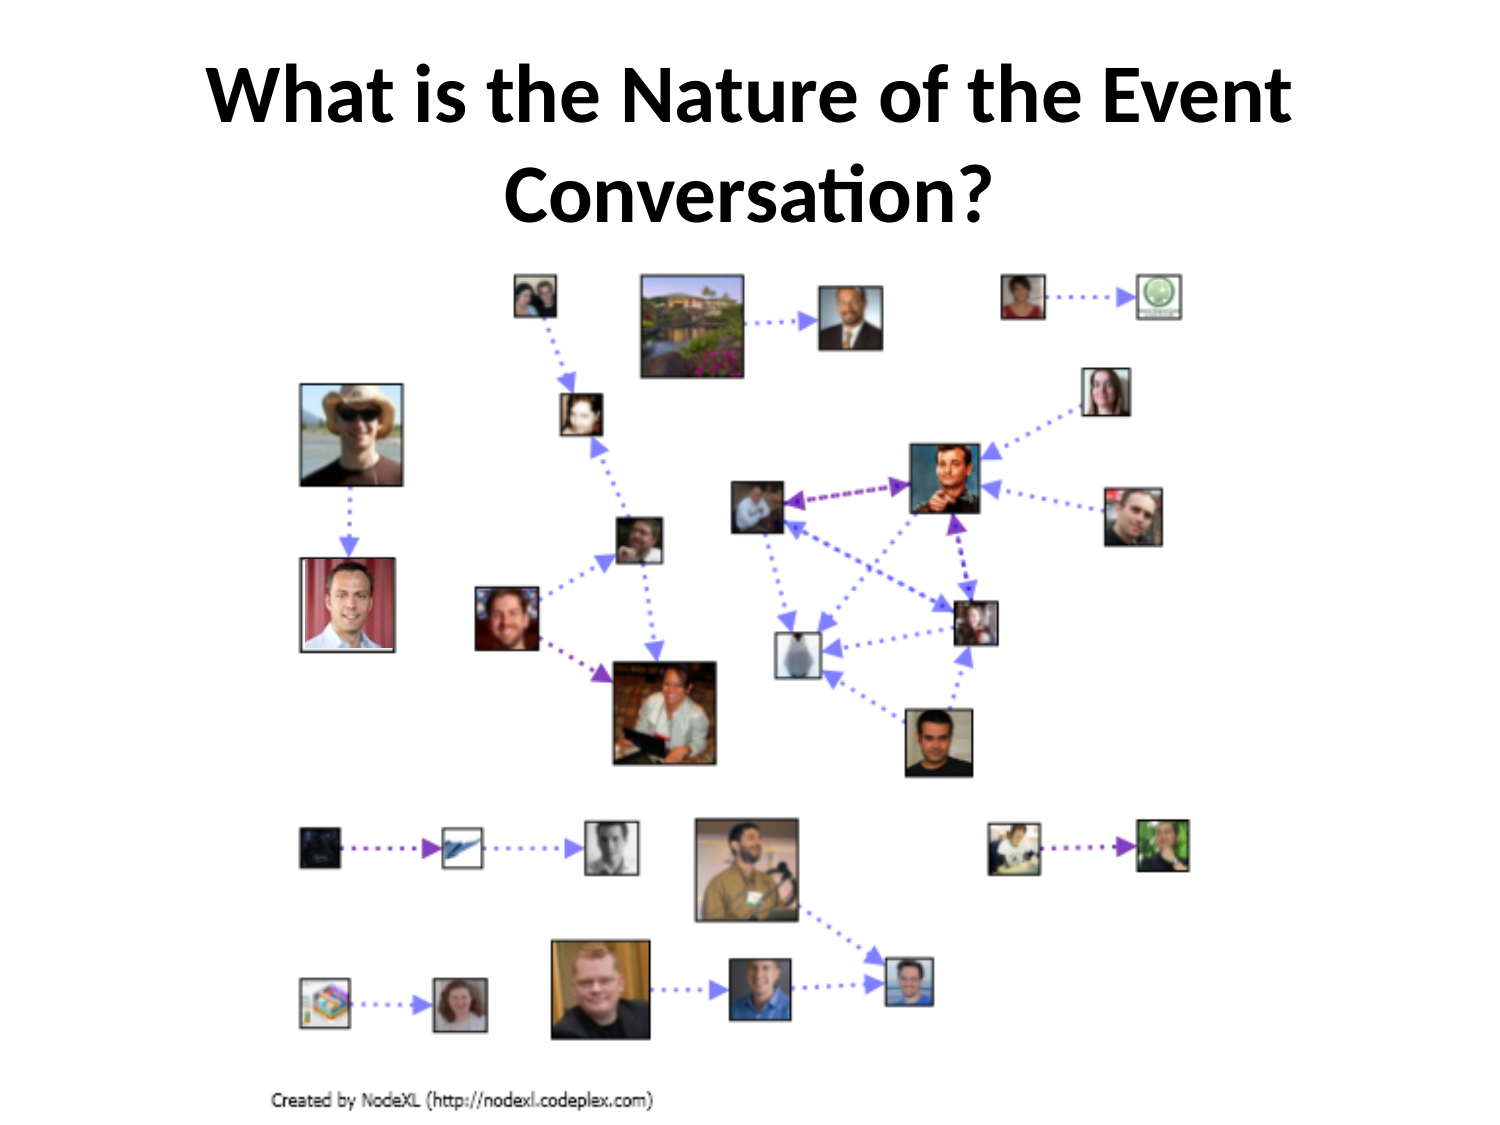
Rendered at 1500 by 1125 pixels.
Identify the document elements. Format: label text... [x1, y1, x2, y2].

picture [262, 237, 1228, 1121]
title What is the Nature of the Event Conversation? [0, 44, 1500, 233]
